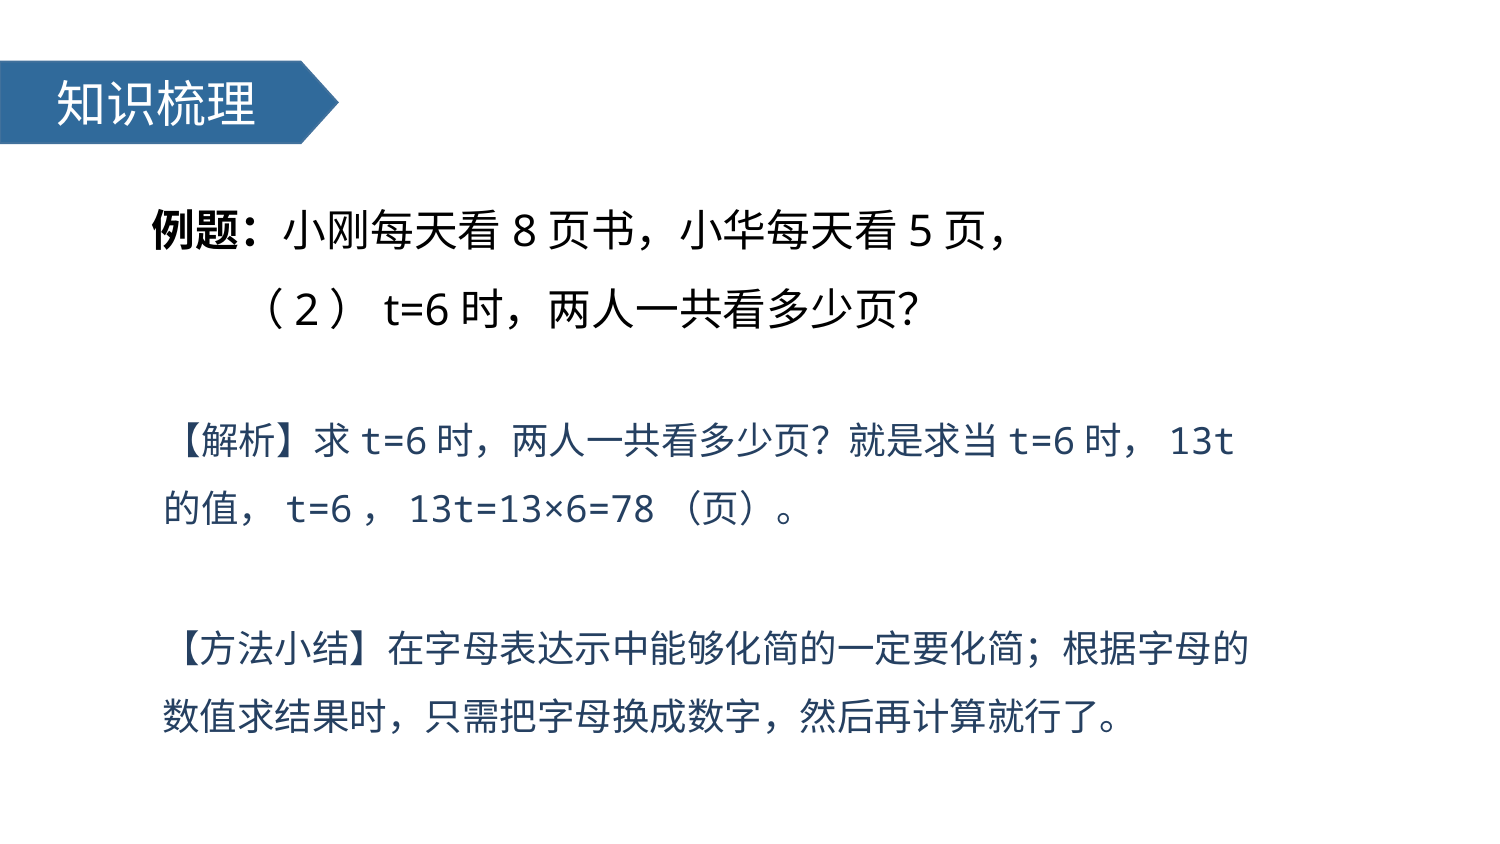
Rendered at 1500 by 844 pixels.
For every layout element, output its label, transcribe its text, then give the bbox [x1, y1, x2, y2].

text_box 【解析】求t=6时，两人一共看多少页？就是求当t=6时，13t 的值，t=6，13t=13×6=78（页）。 [152, 388, 1266, 536]
text_box 【方法小结】在字母表达示中能够化简的一定要化简；根据字母的数值求结果时，只需把字母换成数字，然后再计算就行了。 [150, 597, 1285, 744]
text_box 知识梳理 [0, 61, 338, 144]
text_box 例题：小刚每天看8页书，小华每天看5页， （2）t=6时，两人一共看多少页？ [140, 170, 1499, 340]
